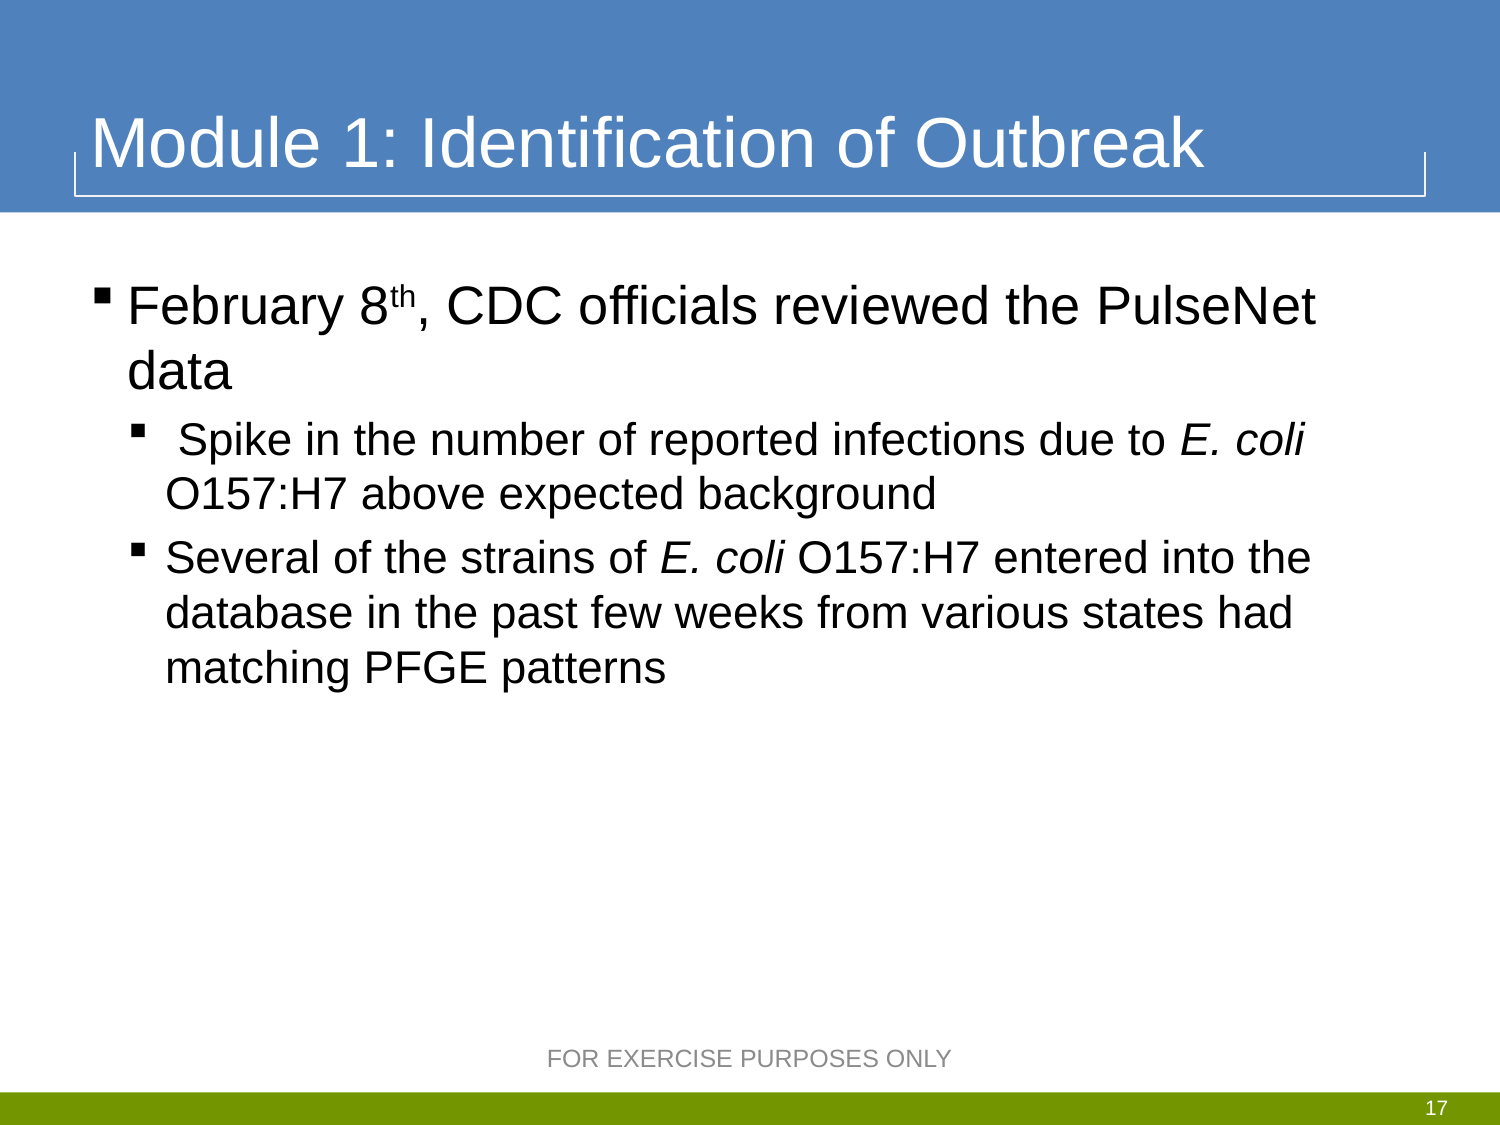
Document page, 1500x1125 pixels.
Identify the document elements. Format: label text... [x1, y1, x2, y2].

footer FOR EXERCISE PURPOSES ONLY [512, 1042, 988, 1103]
title Module 1: Identification of Outbreak [74, 44, 1426, 233]
list February 8th, CDC officials reviewed the PulseNet data Spike in the number of reported infections due to E. coli O157:H7 above expected background Several of the strains of E. coli O157:H7 entered into the database in the past few weeks from various states had matching PFGE patterns [74, 262, 1426, 1006]
